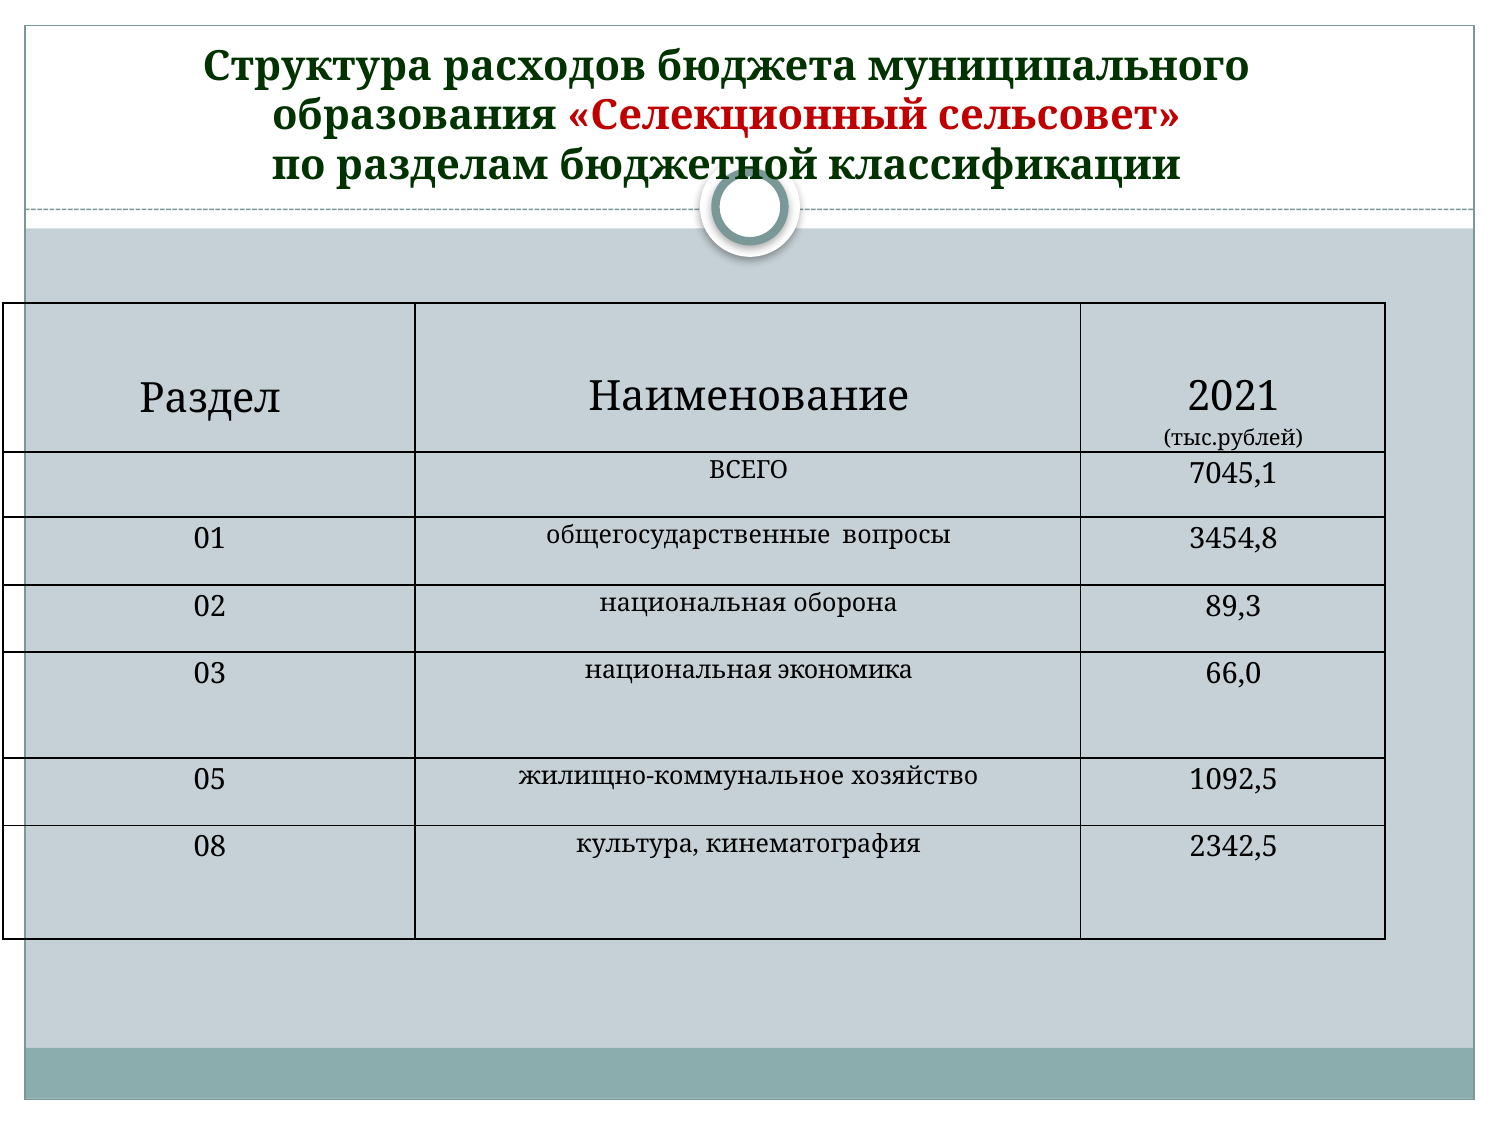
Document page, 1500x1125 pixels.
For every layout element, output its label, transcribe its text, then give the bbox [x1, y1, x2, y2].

table_cell 3454,8 [1081, 518, 1384, 584]
table_cell культура, кинематография [416, 826, 1080, 938]
table_cell национальная оборона [416, 586, 1080, 651]
title [0, 2, 1500, 1125]
table_cell 08 [4, 826, 414, 938]
table_cell ВСЕГО [416, 453, 1080, 516]
table_cell 05 [4, 759, 414, 825]
table_cell 66,0 [1081, 653, 1384, 757]
table_cell национальная экономика [416, 653, 1080, 757]
table_cell 2342,5 [1081, 826, 1384, 938]
table_cell 89,3 [1081, 586, 1384, 651]
table_header 2021 (тыс.рублей) [1081, 304, 1384, 451]
table_cell [4, 453, 414, 516]
table_cell жилищно-коммунальное хозяйство [416, 759, 1080, 825]
table_cell 1092,5 [1081, 759, 1384, 825]
table_header Наименование [416, 304, 1080, 451]
table_cell 7045,1 [1081, 453, 1384, 516]
table_header Раздел [4, 304, 414, 451]
text_box Структура расходов бюджета муниципального образования «Селекционный сельсовет» по разделам бюджетной классификации [41, 30, 1412, 196]
table_cell 01 [4, 518, 414, 584]
table_cell 03 [4, 653, 414, 757]
table_cell общегосударственные вопросы [416, 518, 1080, 584]
table_cell 02 [4, 586, 414, 651]
